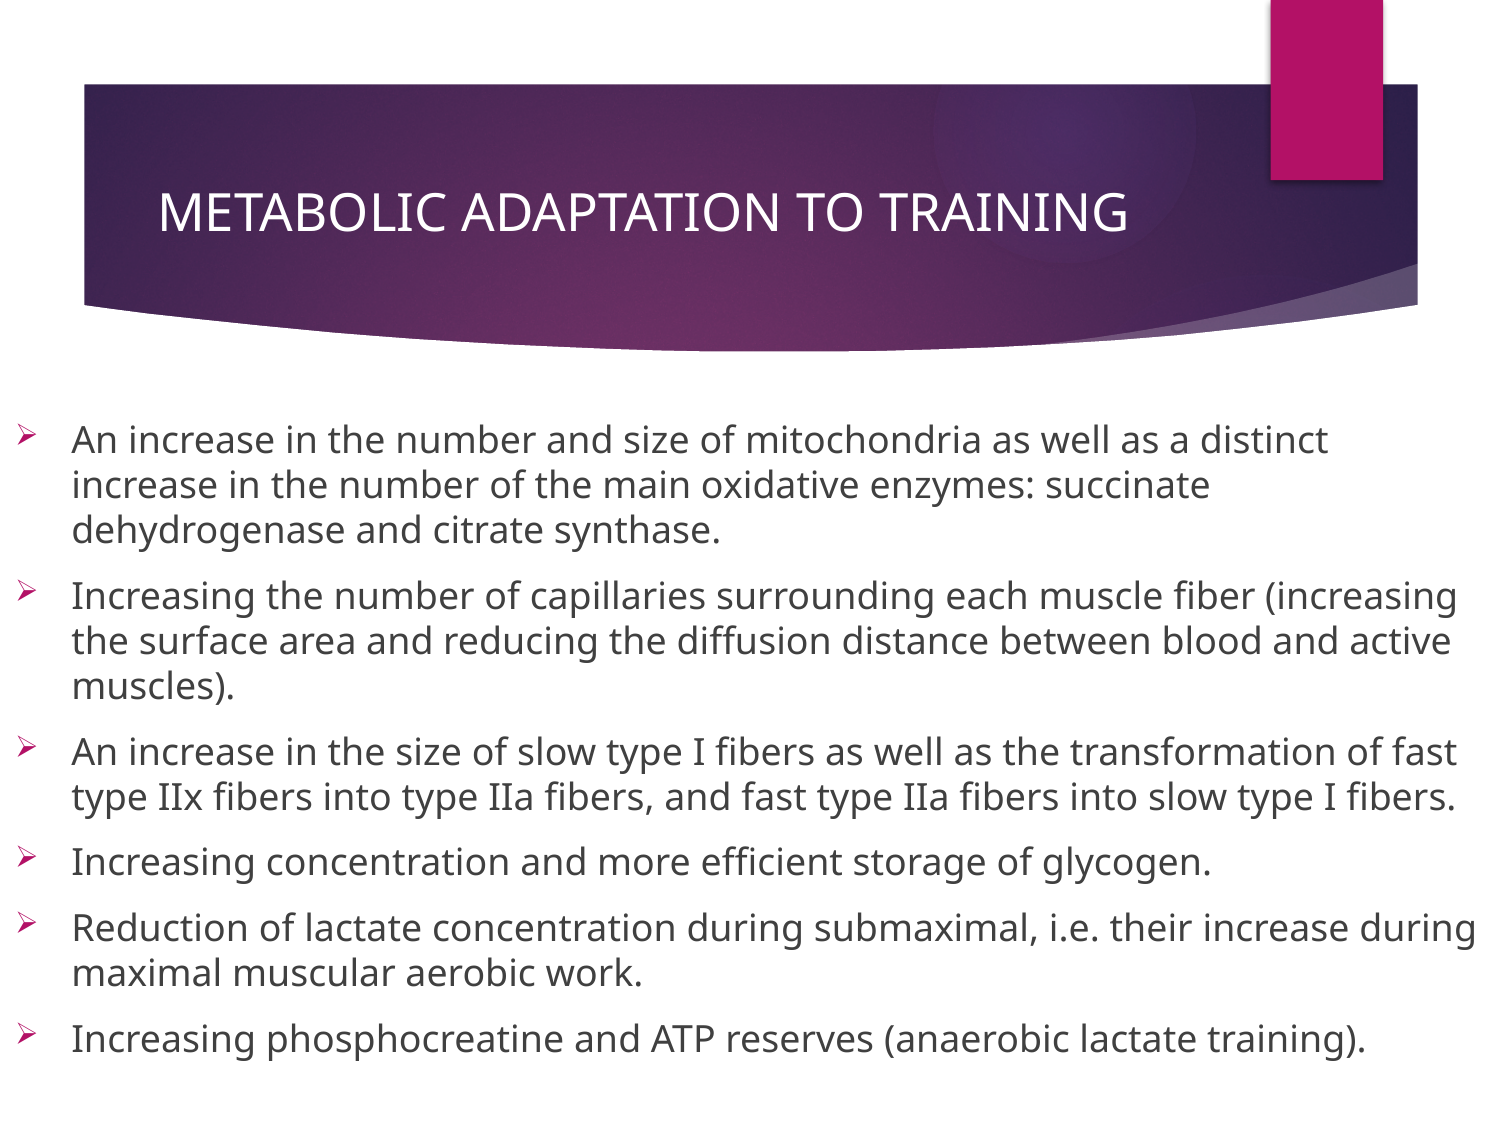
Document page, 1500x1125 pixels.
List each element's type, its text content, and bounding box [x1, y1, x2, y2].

title METABOLIC ADAPTATION TO TRAINING [142, 152, 1183, 269]
list An increase in the number and size of mitochondria as well as a distinct increase in the number of the main oxidative enzymes: succinate dehydrogenase and citrate synthase. Increasing the number of capillaries surrounding each muscle fiber (increasing the surface area and reducing the diffusion distance between blood and active muscles). An increase in the size of slow type I fibers as well as the transformation of fast type IIx fibers into type IIa fibers, and fast type IIa fibers into slow type I fibers. Increasing concentration and more efficient storage of glycogen. Reduction of lactate concentration during submaximal, i.e. their increase during maximal muscular aerobic work. Increasing phosphocreatine and ATP reserves (anaerobic lactate training). [0, 408, 1500, 1106]
